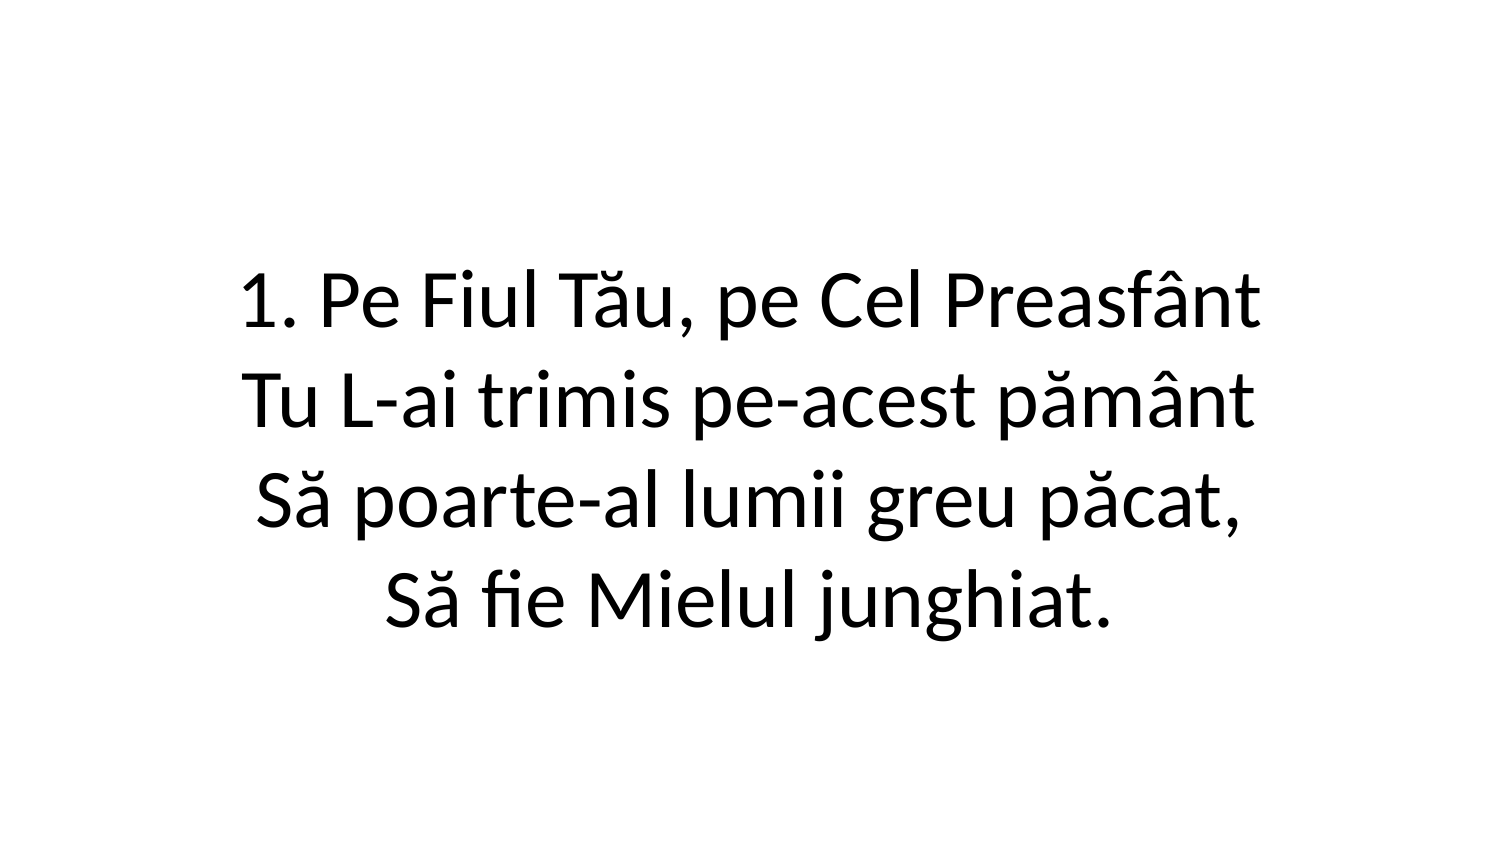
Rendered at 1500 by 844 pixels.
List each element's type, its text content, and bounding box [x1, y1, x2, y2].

text_box 1. Pe Fiul Tău, pe Cel Preasfânt Tu L-ai trimis pe-acest pământ Să poarte-al lumii greu păcat, Să fie Mielul junghiat. [221, 192, 1278, 652]
